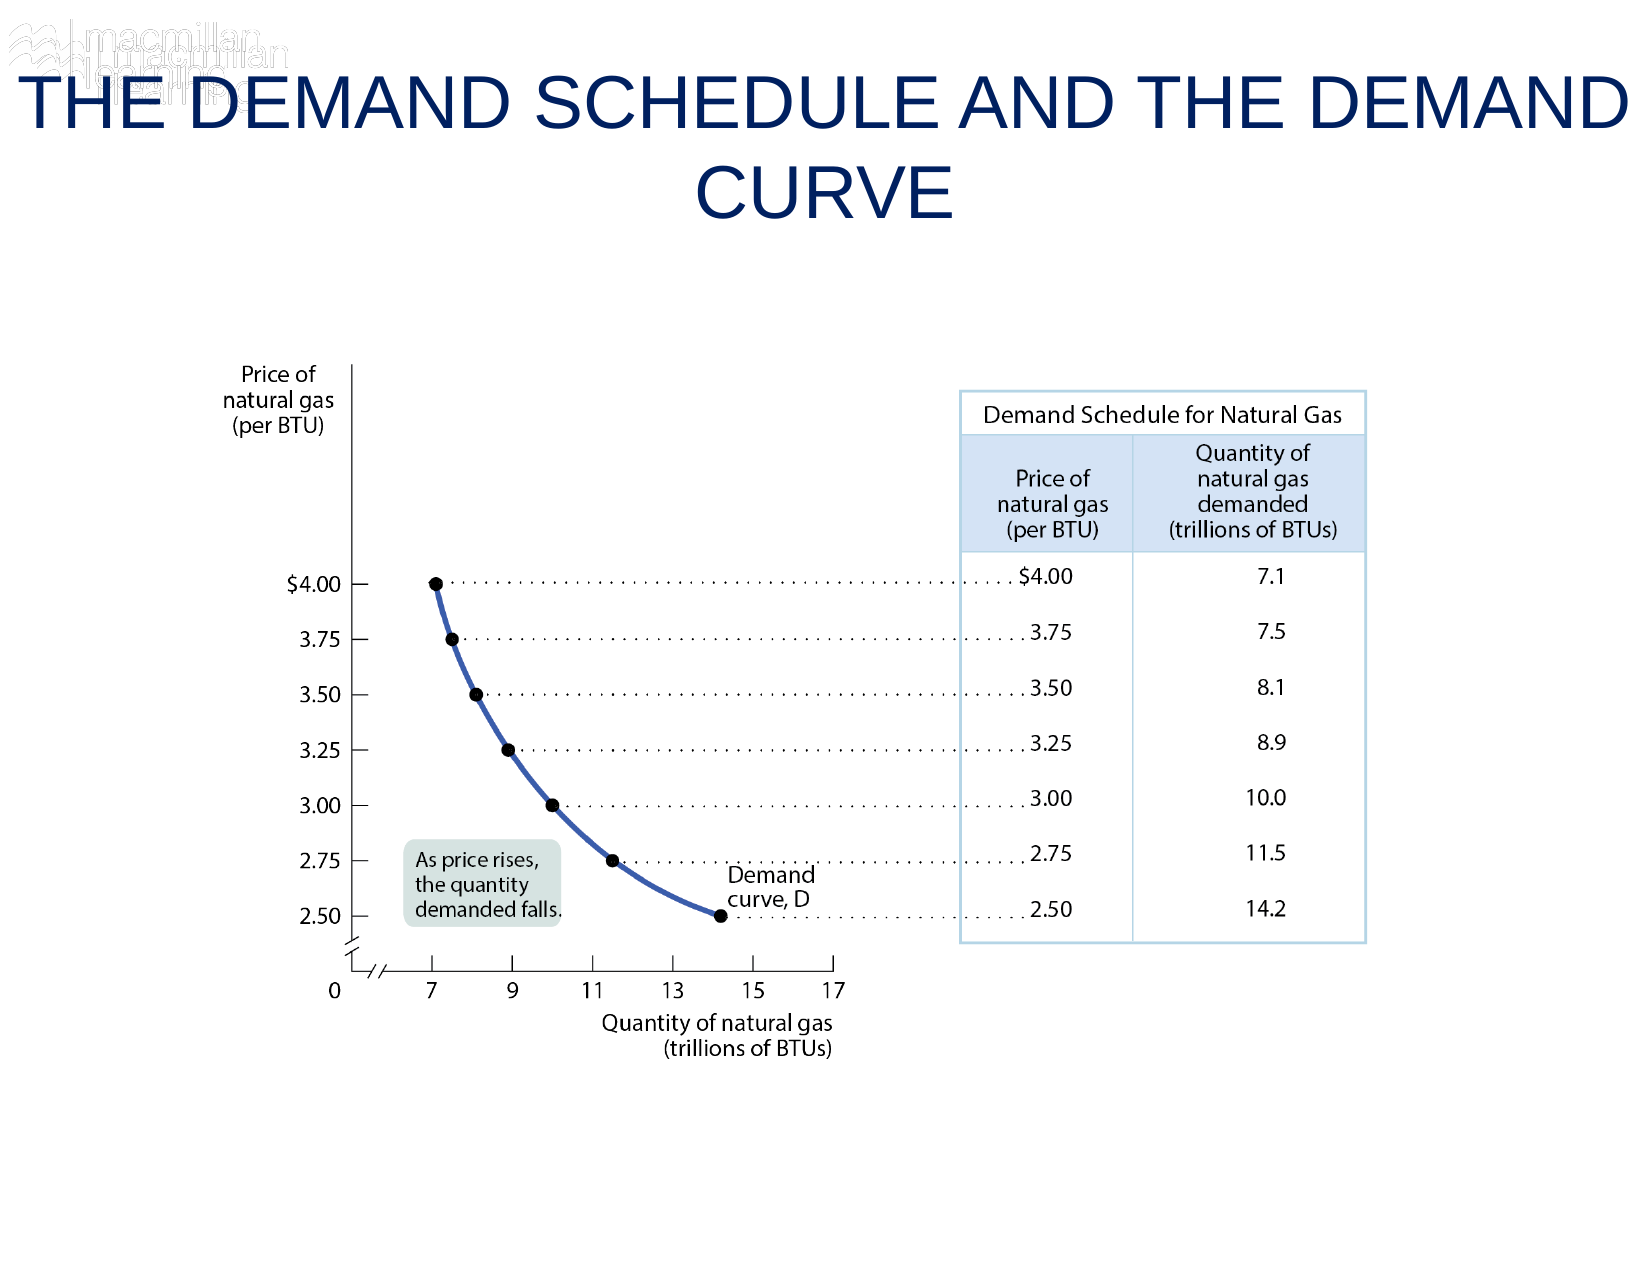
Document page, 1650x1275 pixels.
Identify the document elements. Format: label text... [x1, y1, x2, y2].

title THE DEMAND SCHEDULE AND THE DEMAND CURVE [0, 63, 1650, 225]
picture [9, 19, 288, 63]
picture [222, 360, 1388, 1062]
